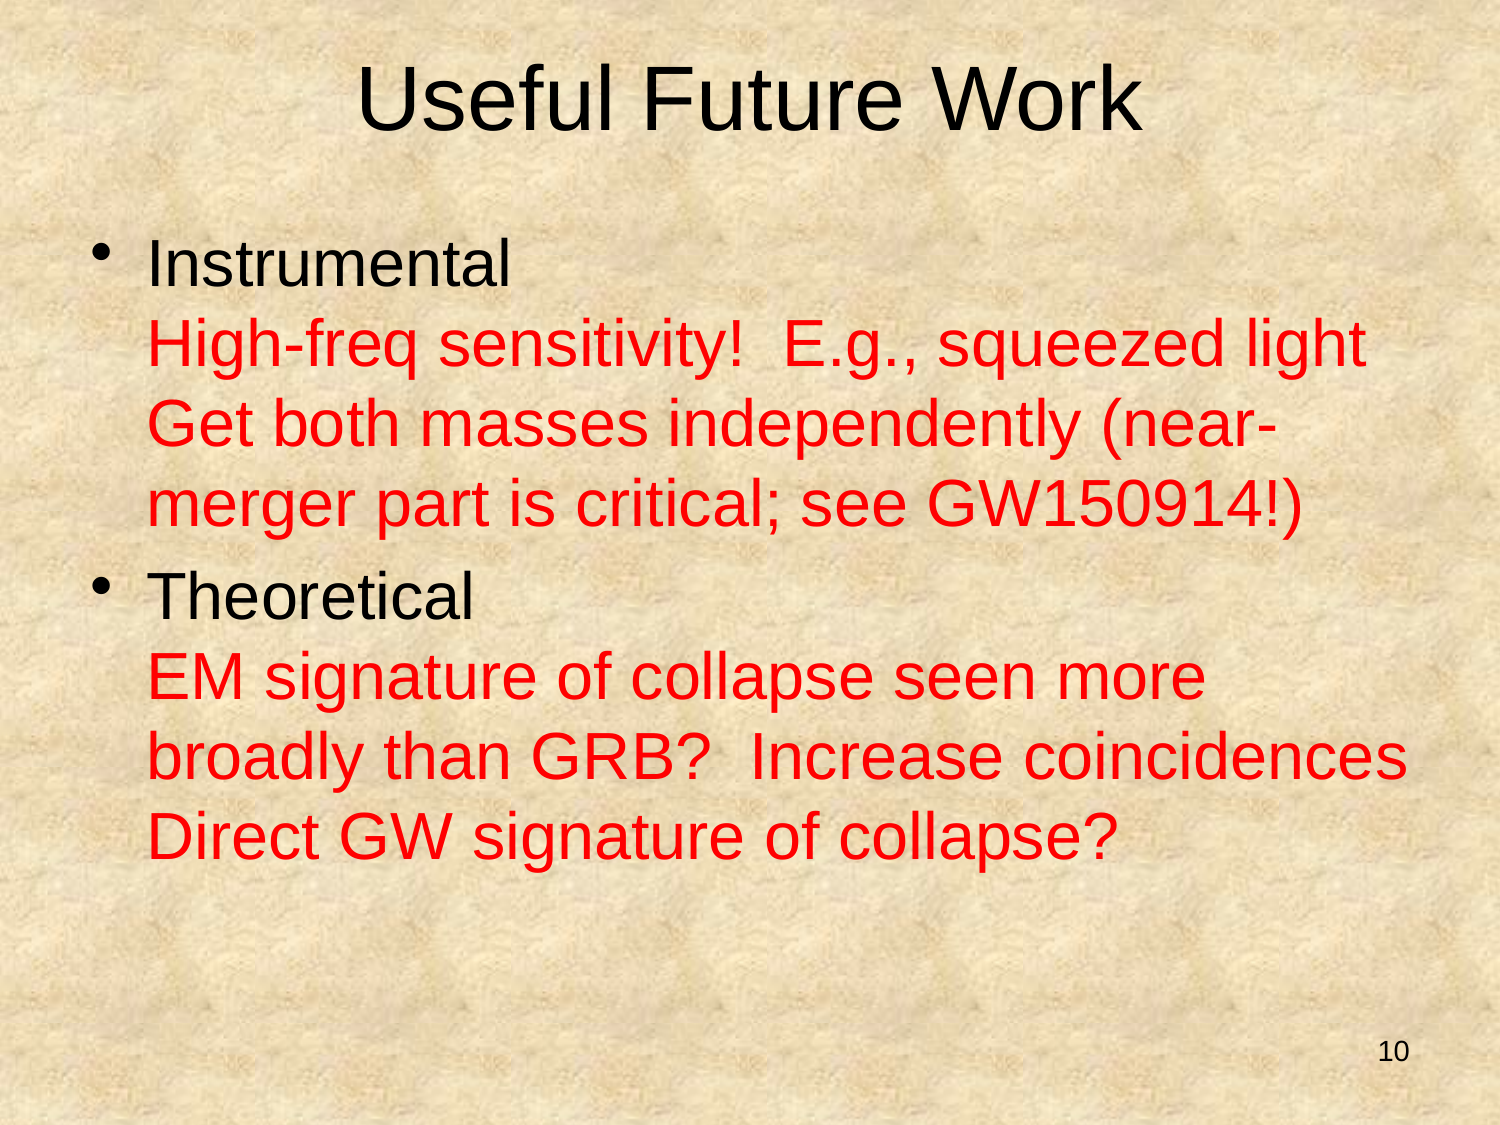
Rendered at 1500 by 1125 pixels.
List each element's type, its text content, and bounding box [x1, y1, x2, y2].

slide_number 10 [1074, 1024, 1425, 1103]
list Instrumental High-freq sensitivity! E.g., squeezed light Get both masses independently (near-merger part is critical; see GW150914!) Theoretical EM signature of collapse seen more broadly than GRB? Increase coincidences Direct GW signature of collapse? [75, 212, 1425, 955]
picture [0, 0, 1500, 1125]
title Useful Future Work [75, 0, 1425, 188]
